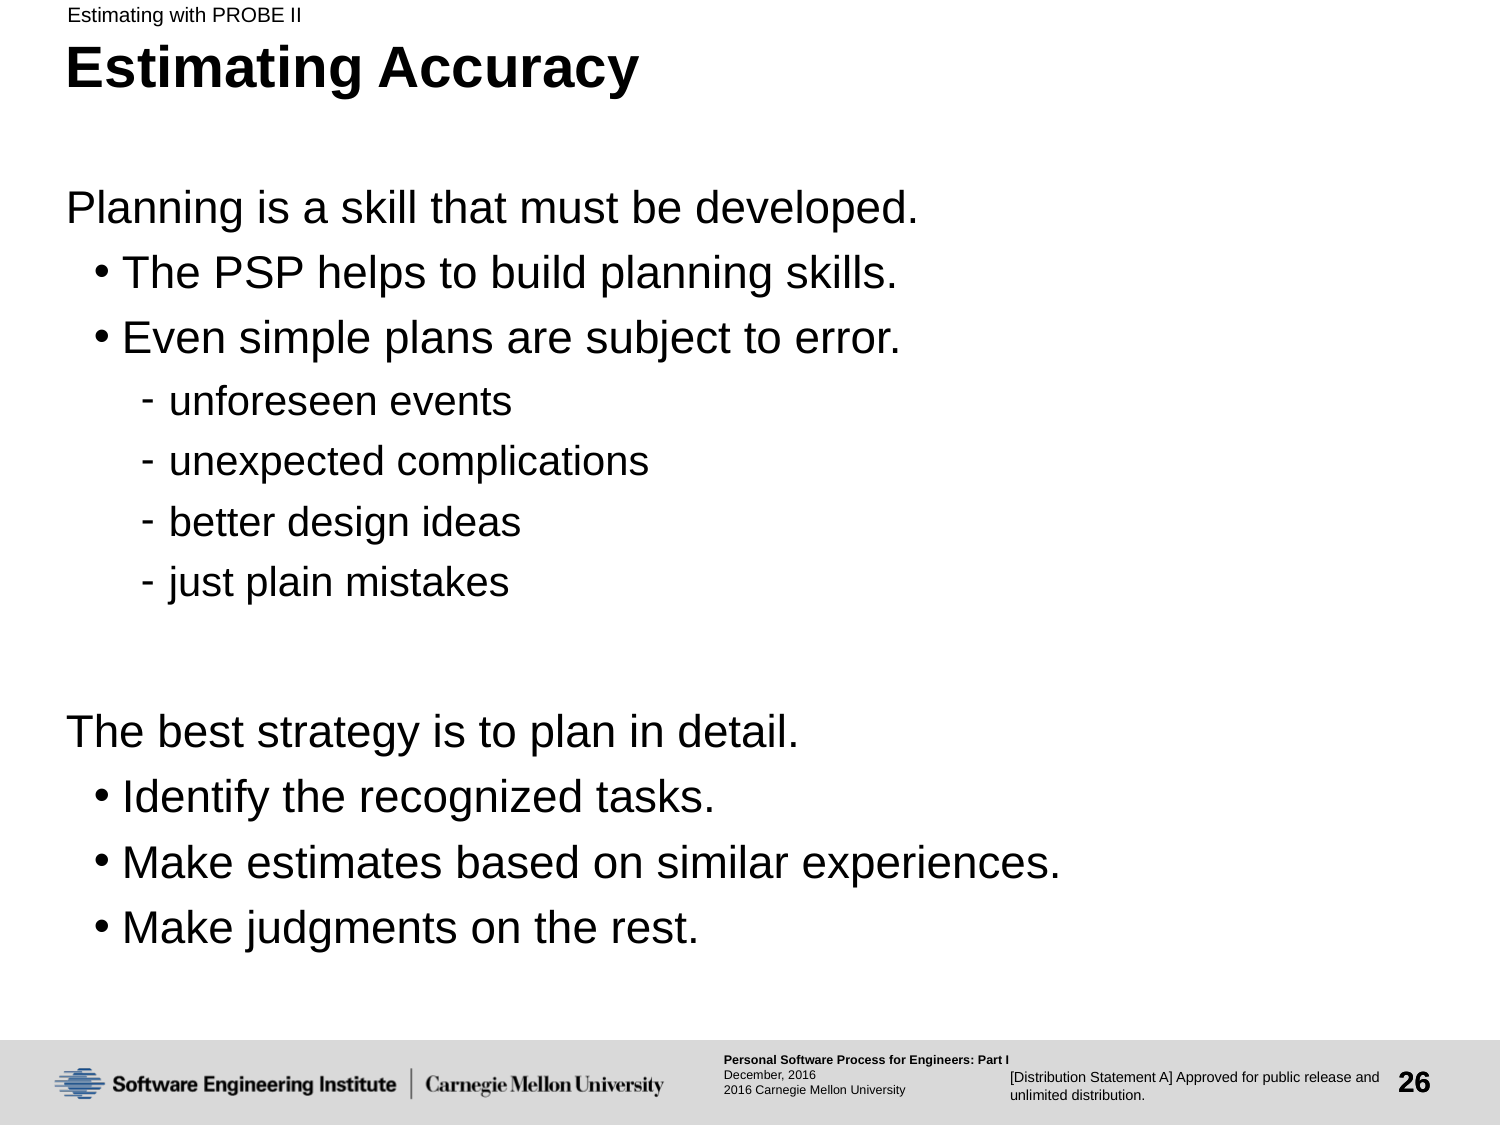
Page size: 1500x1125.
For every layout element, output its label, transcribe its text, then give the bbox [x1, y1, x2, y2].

picture [46, 1061, 673, 1104]
text_box Estimating with PROBE II [67, 1, 752, 27]
title Estimating Accuracy [65, 37, 1313, 148]
list Planning is a skill that must be developed. The PSP helps to build planning skills. Even simple plans are subject to error. unforeseen events unexpected complications better design ideas just plain mistakes The best strategy is to plan in detail. Identify the recognized tasks. Make estimates based on similar experiences. Make judgments on the rest. [65, 177, 1431, 1000]
